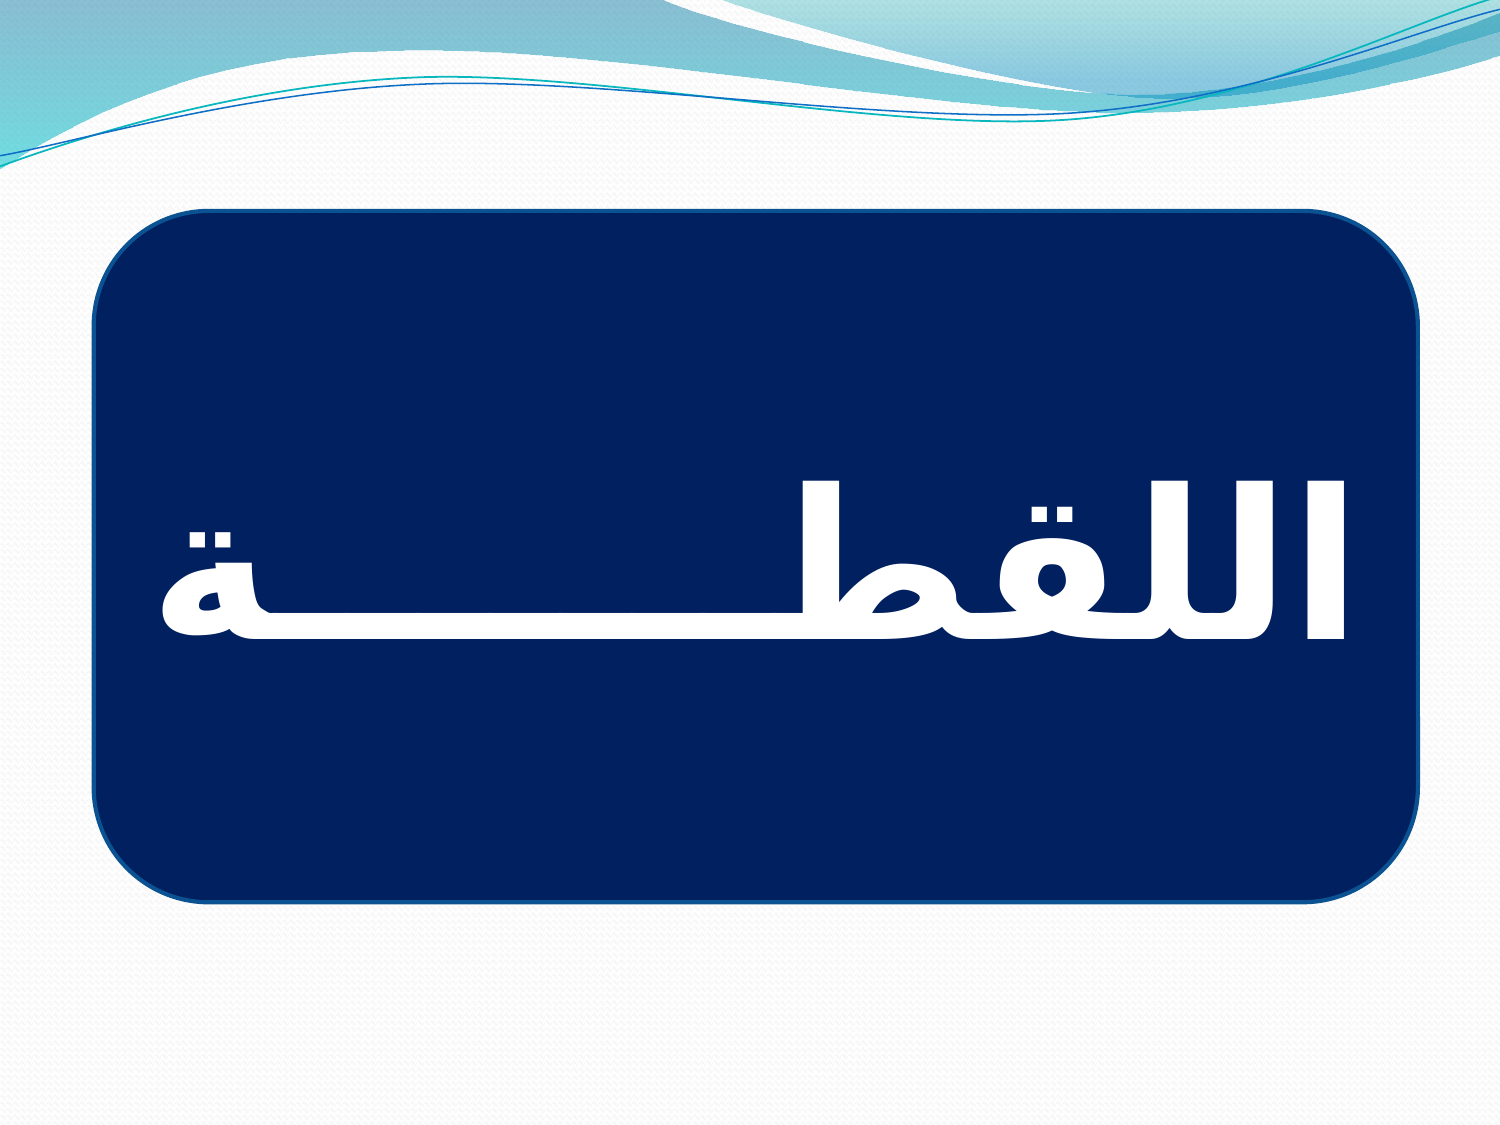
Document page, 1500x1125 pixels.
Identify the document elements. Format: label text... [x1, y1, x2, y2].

text_box اللقطـــــــة [91, 208, 1421, 905]
